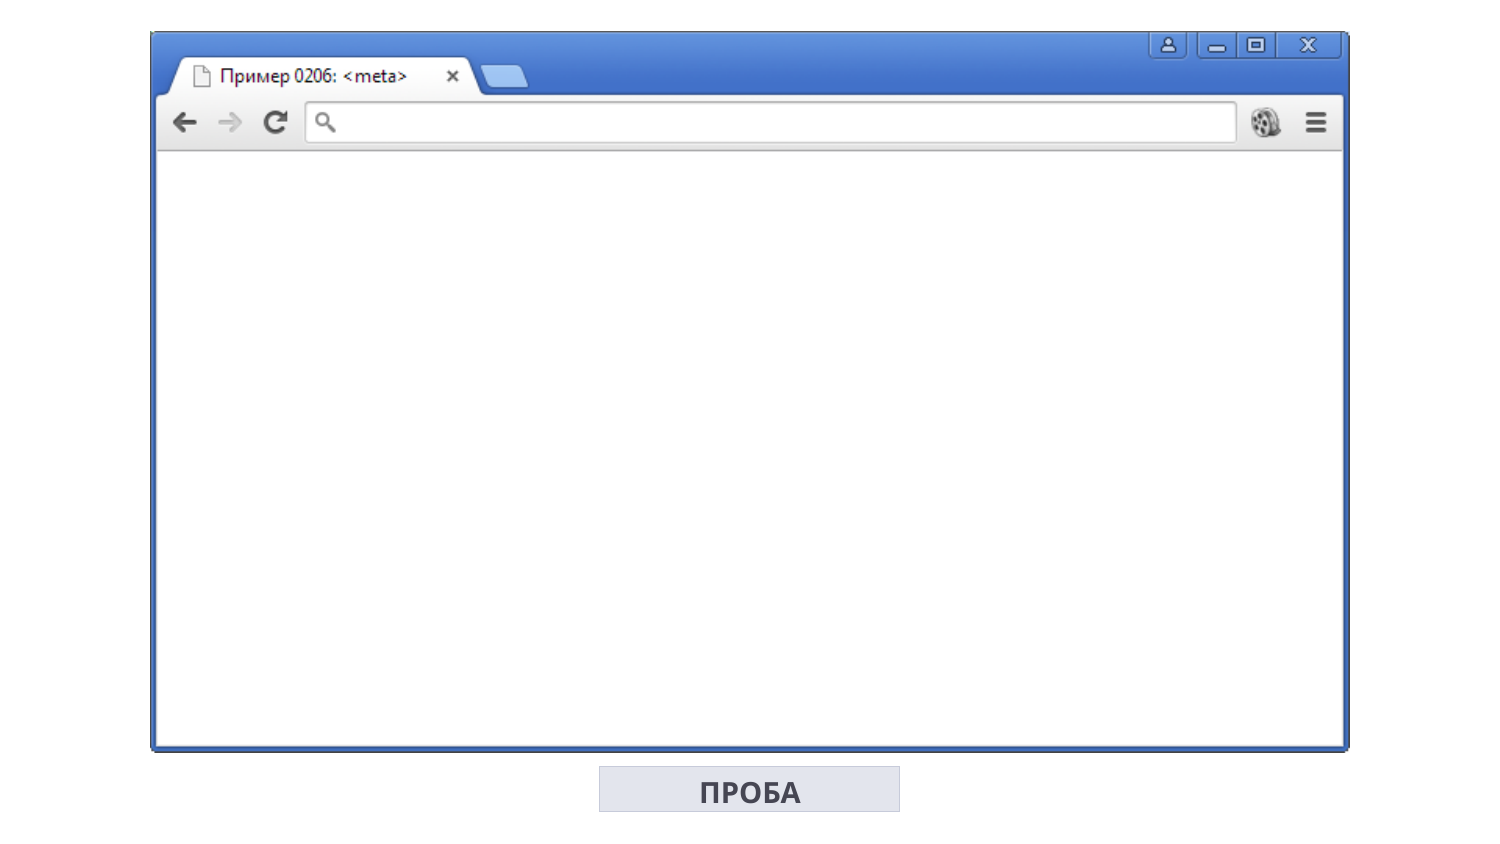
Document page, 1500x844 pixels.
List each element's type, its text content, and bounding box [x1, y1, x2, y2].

picture [149, 31, 1351, 753]
text_box ПРОБА [599, 766, 900, 812]
